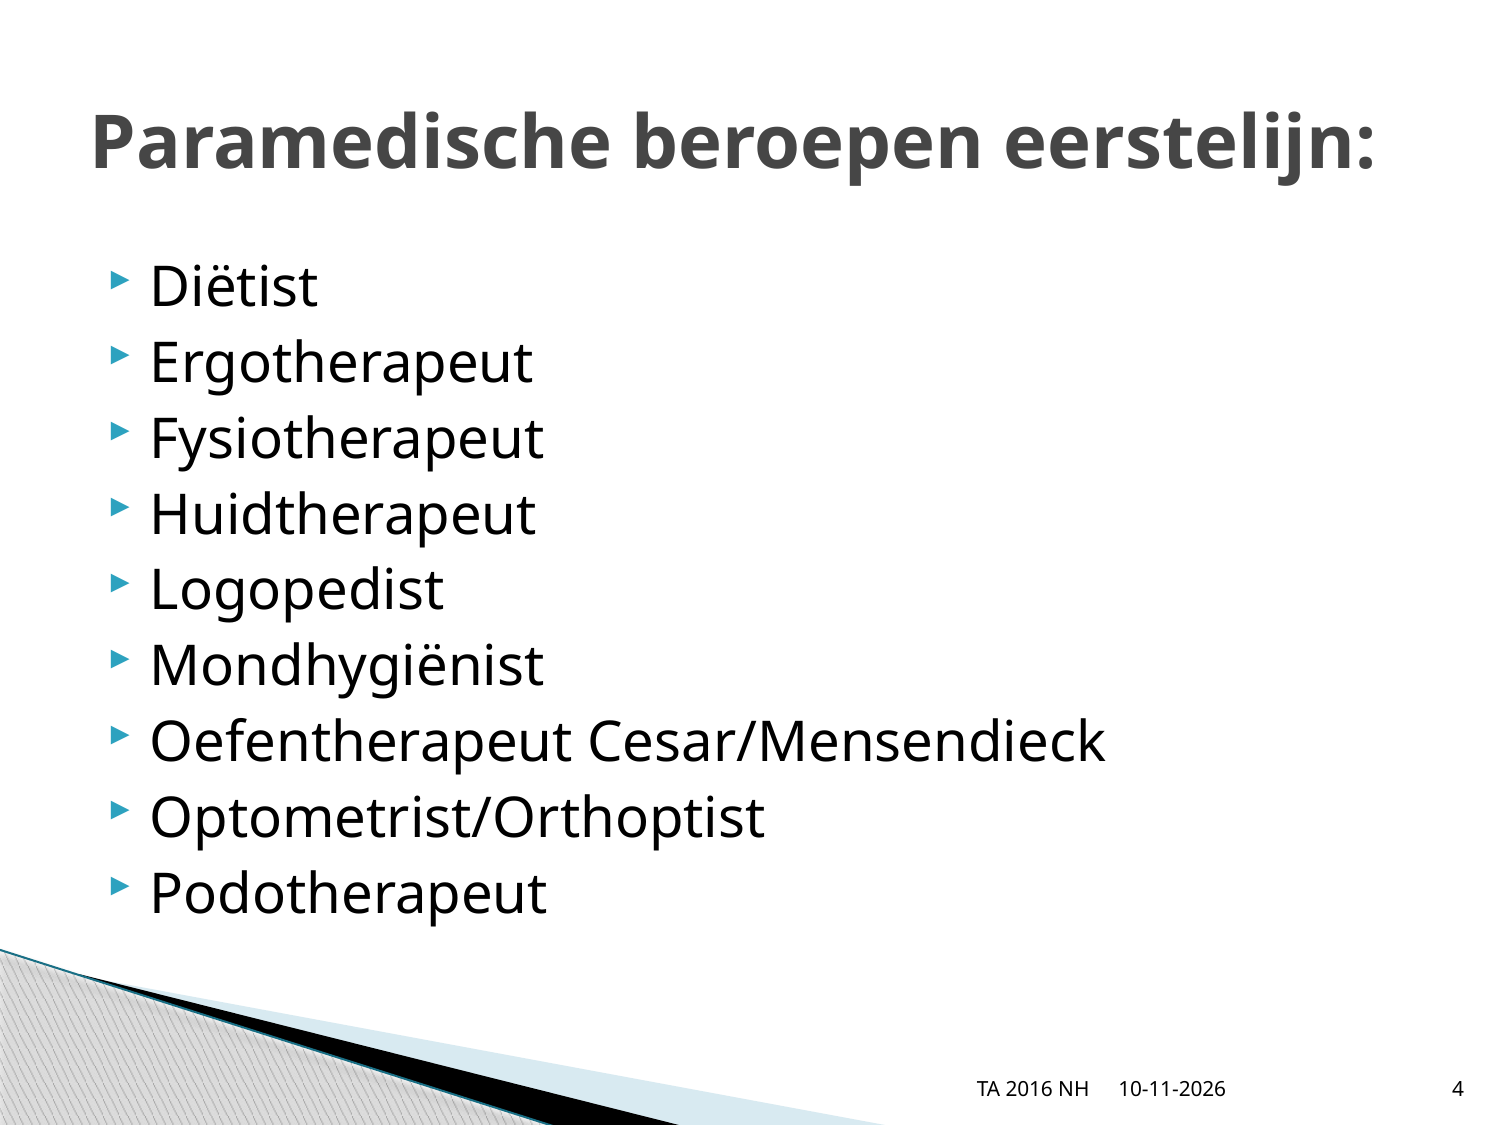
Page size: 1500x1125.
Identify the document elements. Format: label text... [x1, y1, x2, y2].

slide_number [1105, 1051, 1418, 1112]
list Diëtist Ergotherapeut Fysiotherapeut Huidtherapeut Logopedist Mondhygiënist Oefentherapeut Cesar/Mensendieck Optometrist/Orthoptist Podotherapeut [75, 243, 1425, 986]
title Paramedische beroepen eerstelijn: [75, 45, 1425, 233]
footer TA 2016 NH [718, 1051, 1105, 1112]
slide_number 4 [1418, 1051, 1479, 1112]
